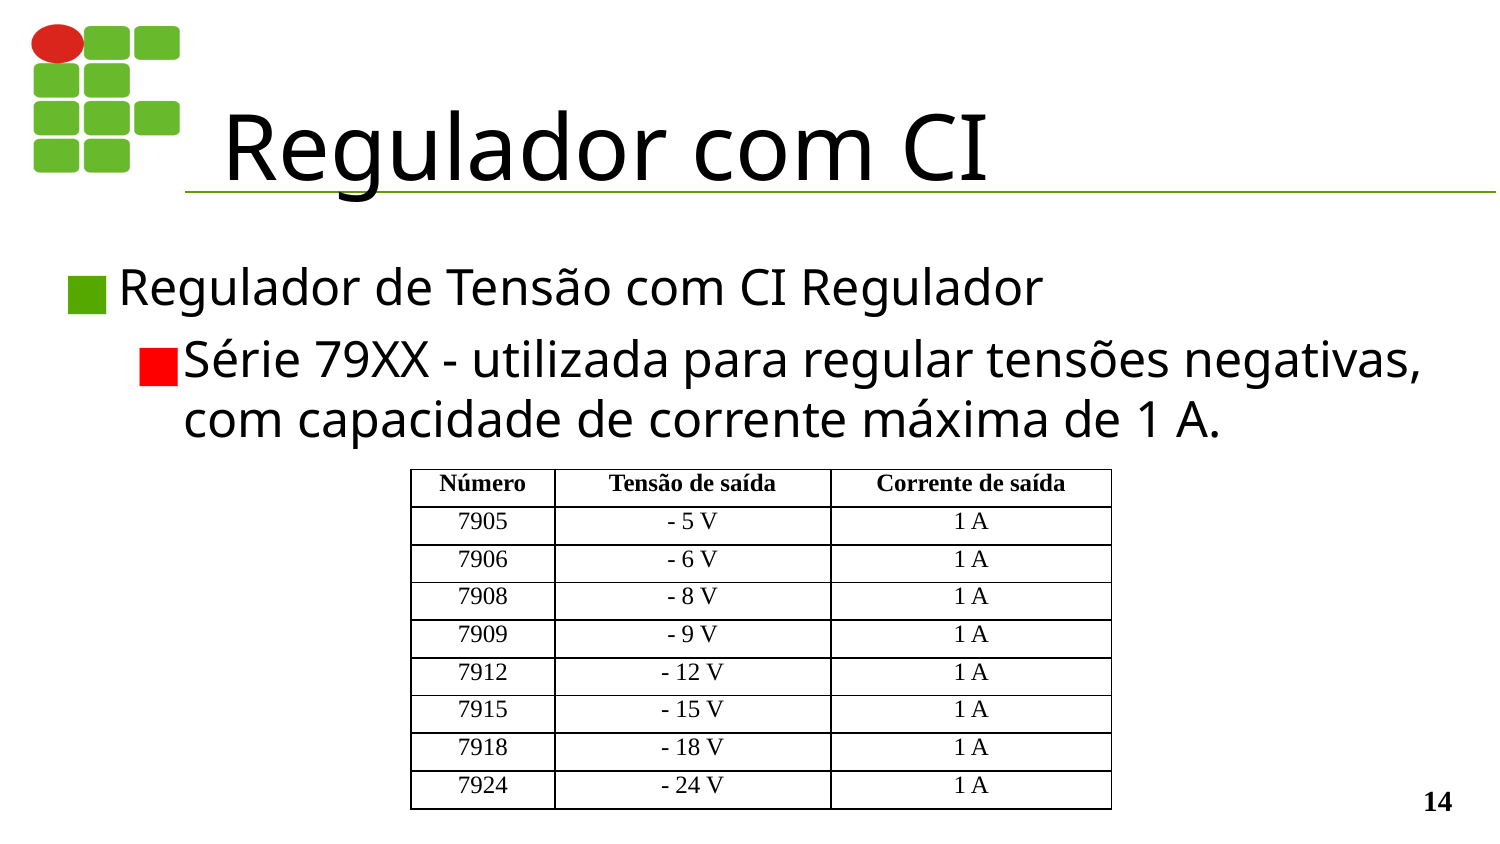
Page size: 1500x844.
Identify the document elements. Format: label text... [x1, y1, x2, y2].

table_header Tensão de saída [556, 470, 830, 506]
table_cell 7915 [412, 696, 554, 732]
list Regulador de Tensão com CI Regulador Série 79XX - utilizada para regular tensões negativas, com capacidade de corrente máxima de 1 A. [46, 248, 1469, 449]
table_cell 1 A [832, 583, 1111, 619]
text_box ‹#› [1155, 768, 1468, 825]
picture [29, 23, 182, 174]
table_cell - 24 V [556, 772, 830, 808]
table_cell - 12 V [556, 659, 830, 695]
table_cell - 15 V [556, 696, 830, 732]
table_cell 1 A [832, 696, 1111, 732]
table_cell 1 A [832, 621, 1111, 657]
table_cell 1 A [832, 546, 1111, 582]
title Regulador com CI [206, 26, 1468, 207]
table_cell 7906 [412, 546, 554, 582]
table_cell - 9 V [556, 621, 830, 657]
table_cell - 5 V [556, 508, 830, 544]
table_cell 7912 [412, 659, 554, 695]
table_header Número [412, 470, 554, 506]
table_cell 7905 [412, 508, 554, 544]
table_cell - 8 V [556, 583, 830, 619]
table_cell - 18 V [556, 734, 830, 770]
table_cell 1 A [832, 772, 1111, 808]
table_cell 7918 [412, 734, 554, 770]
table_cell 7924 [412, 772, 554, 808]
table_cell 7909 [412, 621, 554, 657]
table_cell 1 A [832, 659, 1111, 695]
table_cell 1 A [832, 734, 1111, 770]
table_cell 1 A [832, 508, 1111, 544]
table_cell - 6 V [556, 546, 830, 582]
table_cell 7908 [412, 583, 554, 619]
table_header Corrente de saída [832, 470, 1111, 506]
